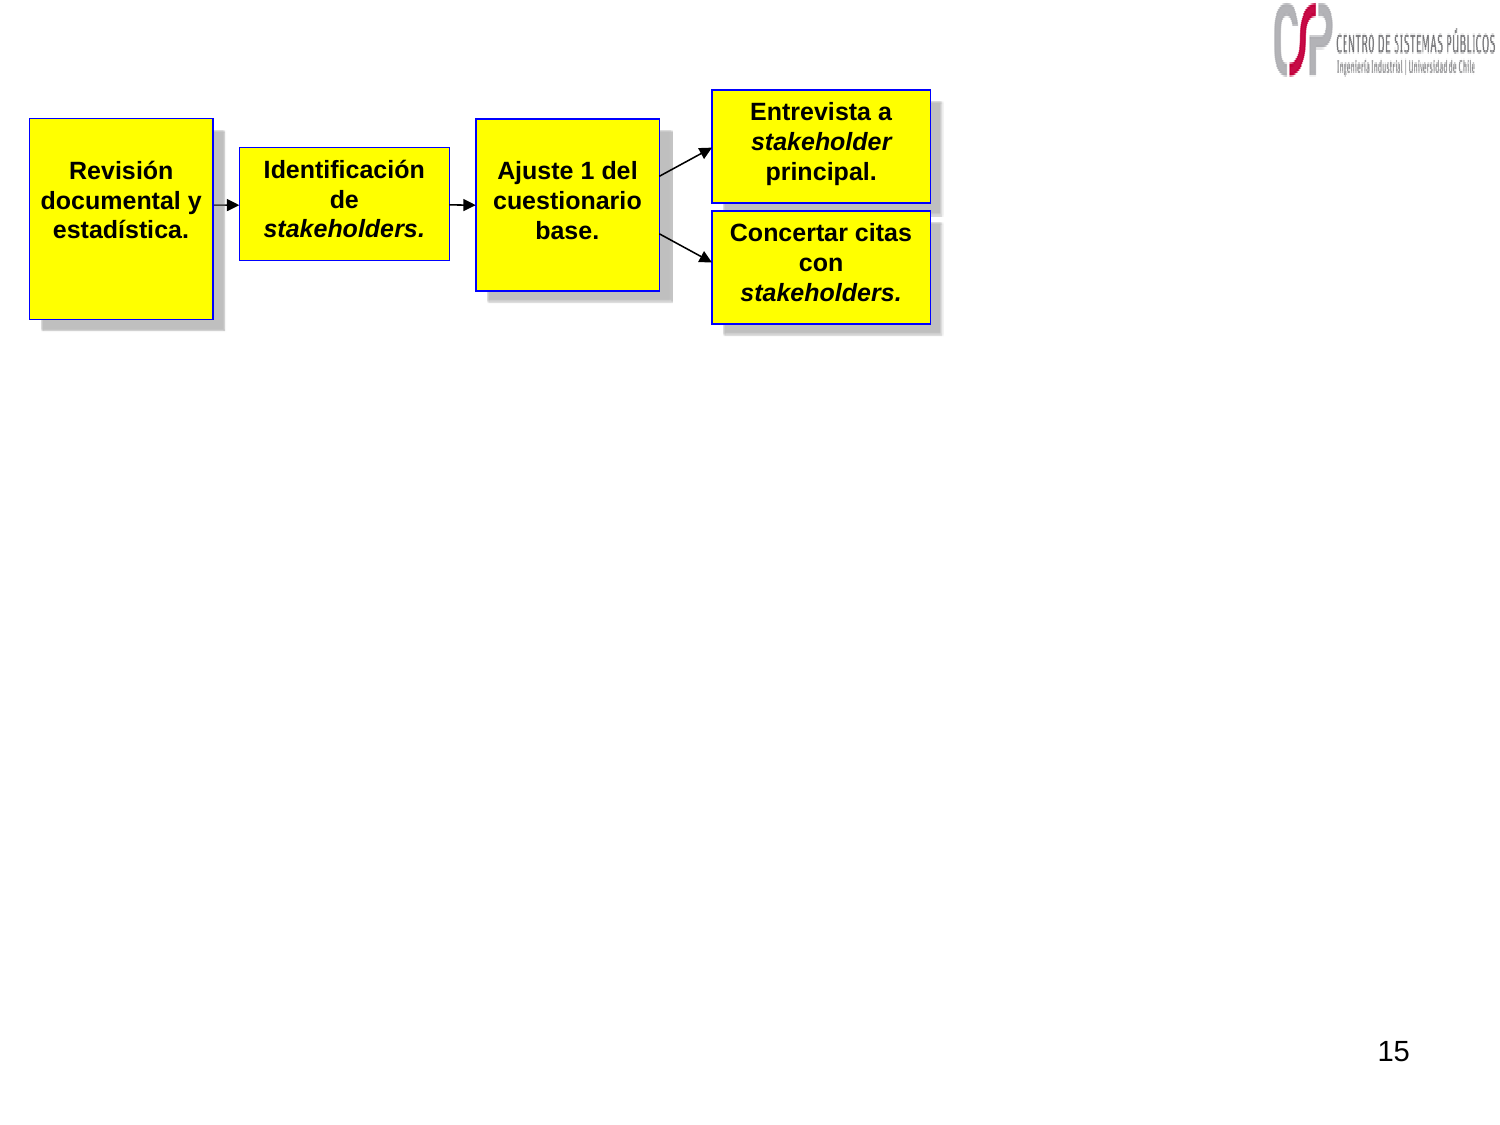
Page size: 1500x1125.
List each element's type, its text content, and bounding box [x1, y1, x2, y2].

text_box [659, 147, 712, 177]
text_box Concertar citas con stakeholders. [711, 210, 931, 324]
text_box [226, 198, 240, 212]
text_box Revisión documental y estadística. [29, 118, 214, 320]
slide_number 15 [1074, 1024, 1426, 1103]
picture [1269, 0, 1500, 82]
text_box [659, 233, 712, 263]
text_box Entrevista a stakeholder principal. [711, 90, 931, 204]
text_box Identificación de stakeholders. [239, 147, 450, 261]
text_box Ajuste 1 del cuestionario base. [475, 118, 660, 292]
text_box [449, 198, 476, 212]
